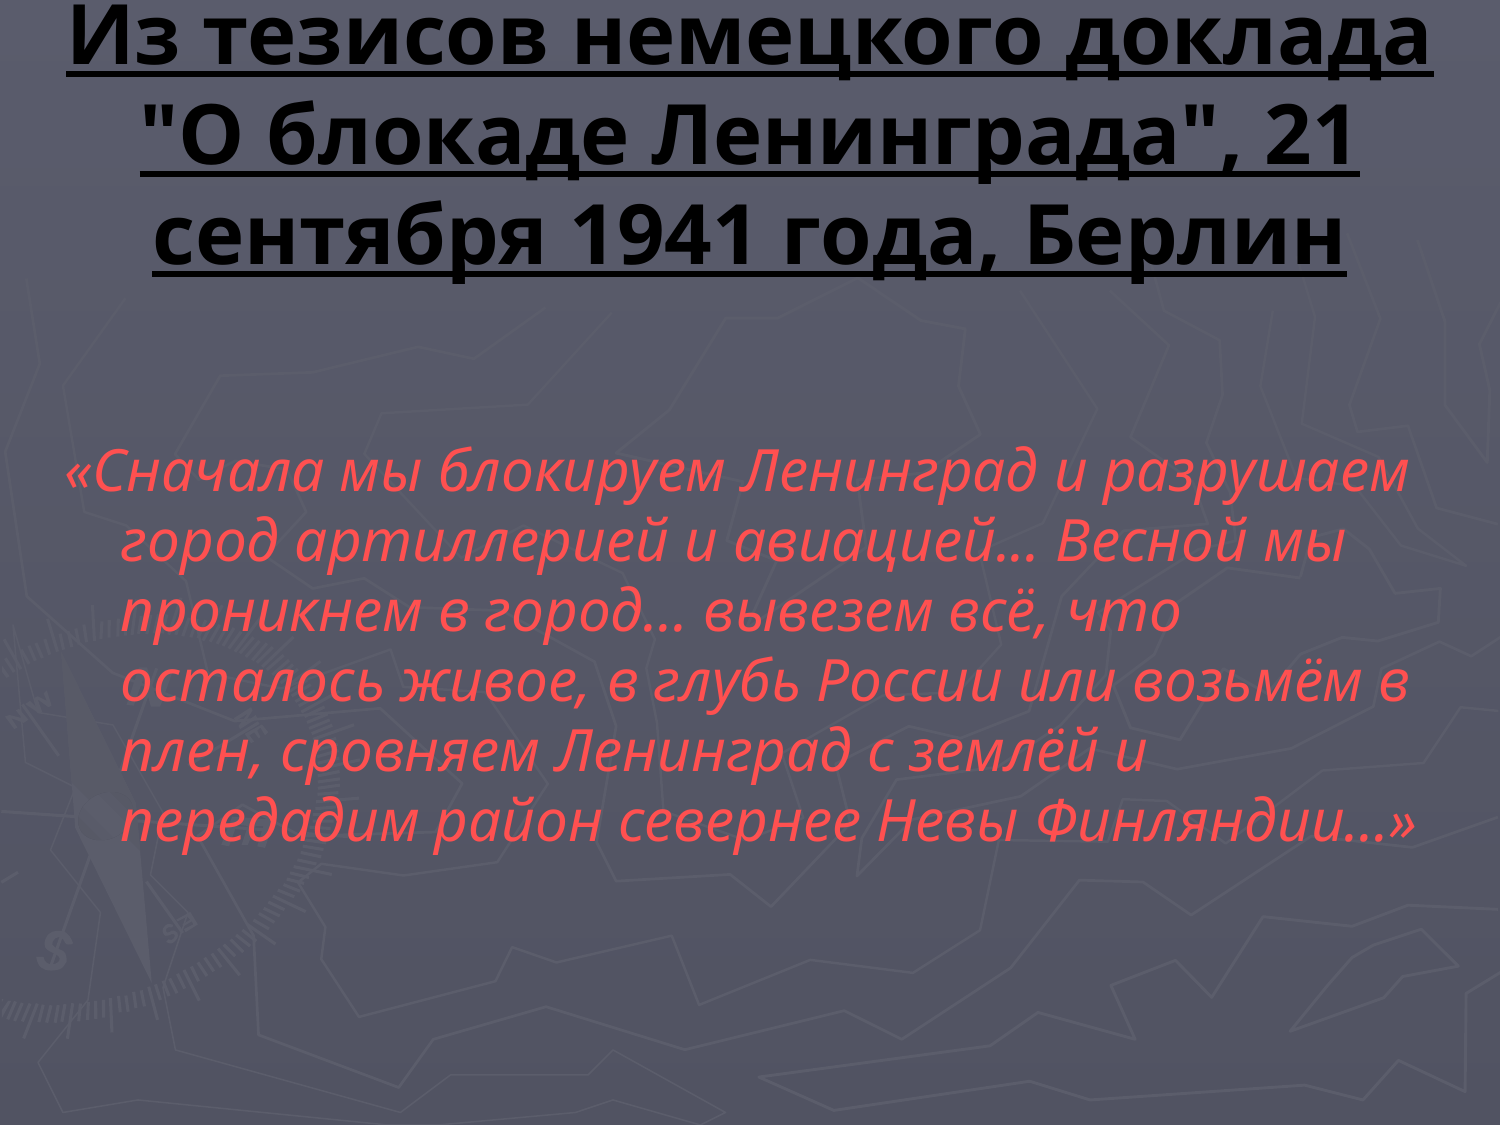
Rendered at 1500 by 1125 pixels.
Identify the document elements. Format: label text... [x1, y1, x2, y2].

list «Сначала мы блокируем Ленинград и разрушаем город артиллерией и авиацией... Весной мы проникнем в город... вывезем всё, что осталось живое, в глубь России или возьмём в плен, сровняем Ленинград с землёй и передадим район севернее Невы Финляндии…» [49, 262, 1451, 1001]
title Из тезисов немецкого доклада "О блокаде Ленинграда", 21 сентября 1941 года, Берлин [49, 37, 1451, 226]
